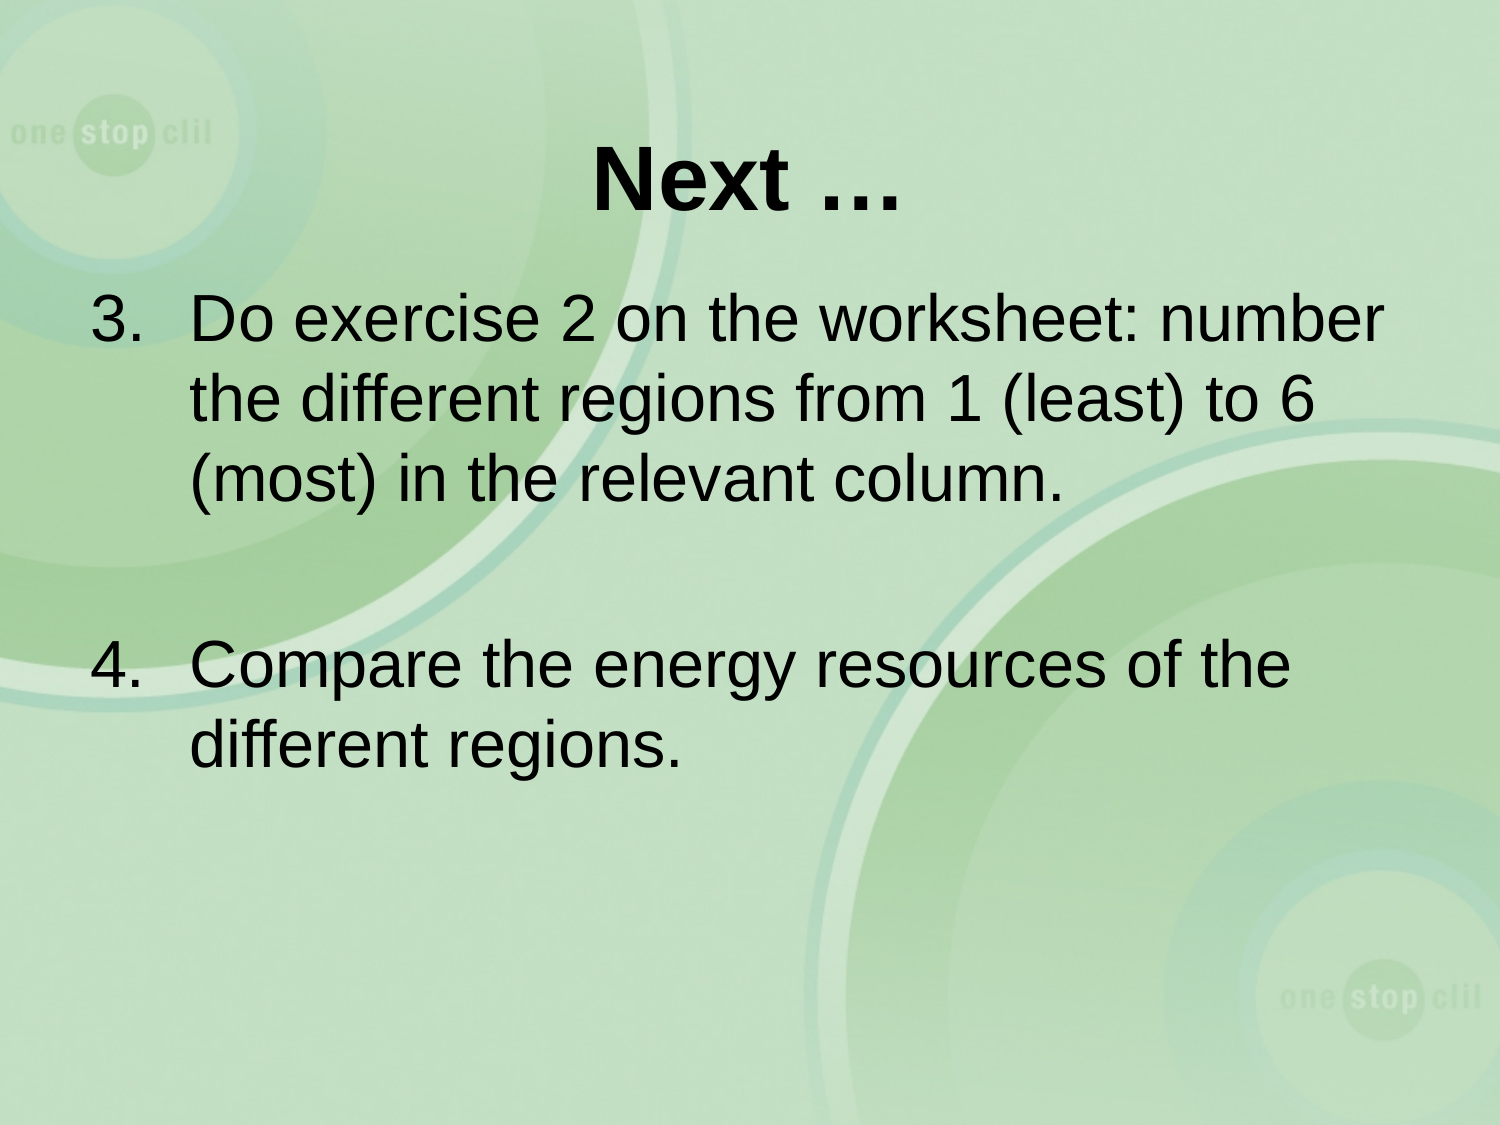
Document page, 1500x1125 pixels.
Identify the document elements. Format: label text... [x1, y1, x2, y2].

list Do exercise 2 on the worksheet: number the different regions from 1 (least) to 6 (most) in the relevant column. 4. Compare the energy resources of the different regions. [75, 267, 1425, 1010]
picture [0, 0, 1500, 1125]
title Next … [75, 79, 1425, 267]
